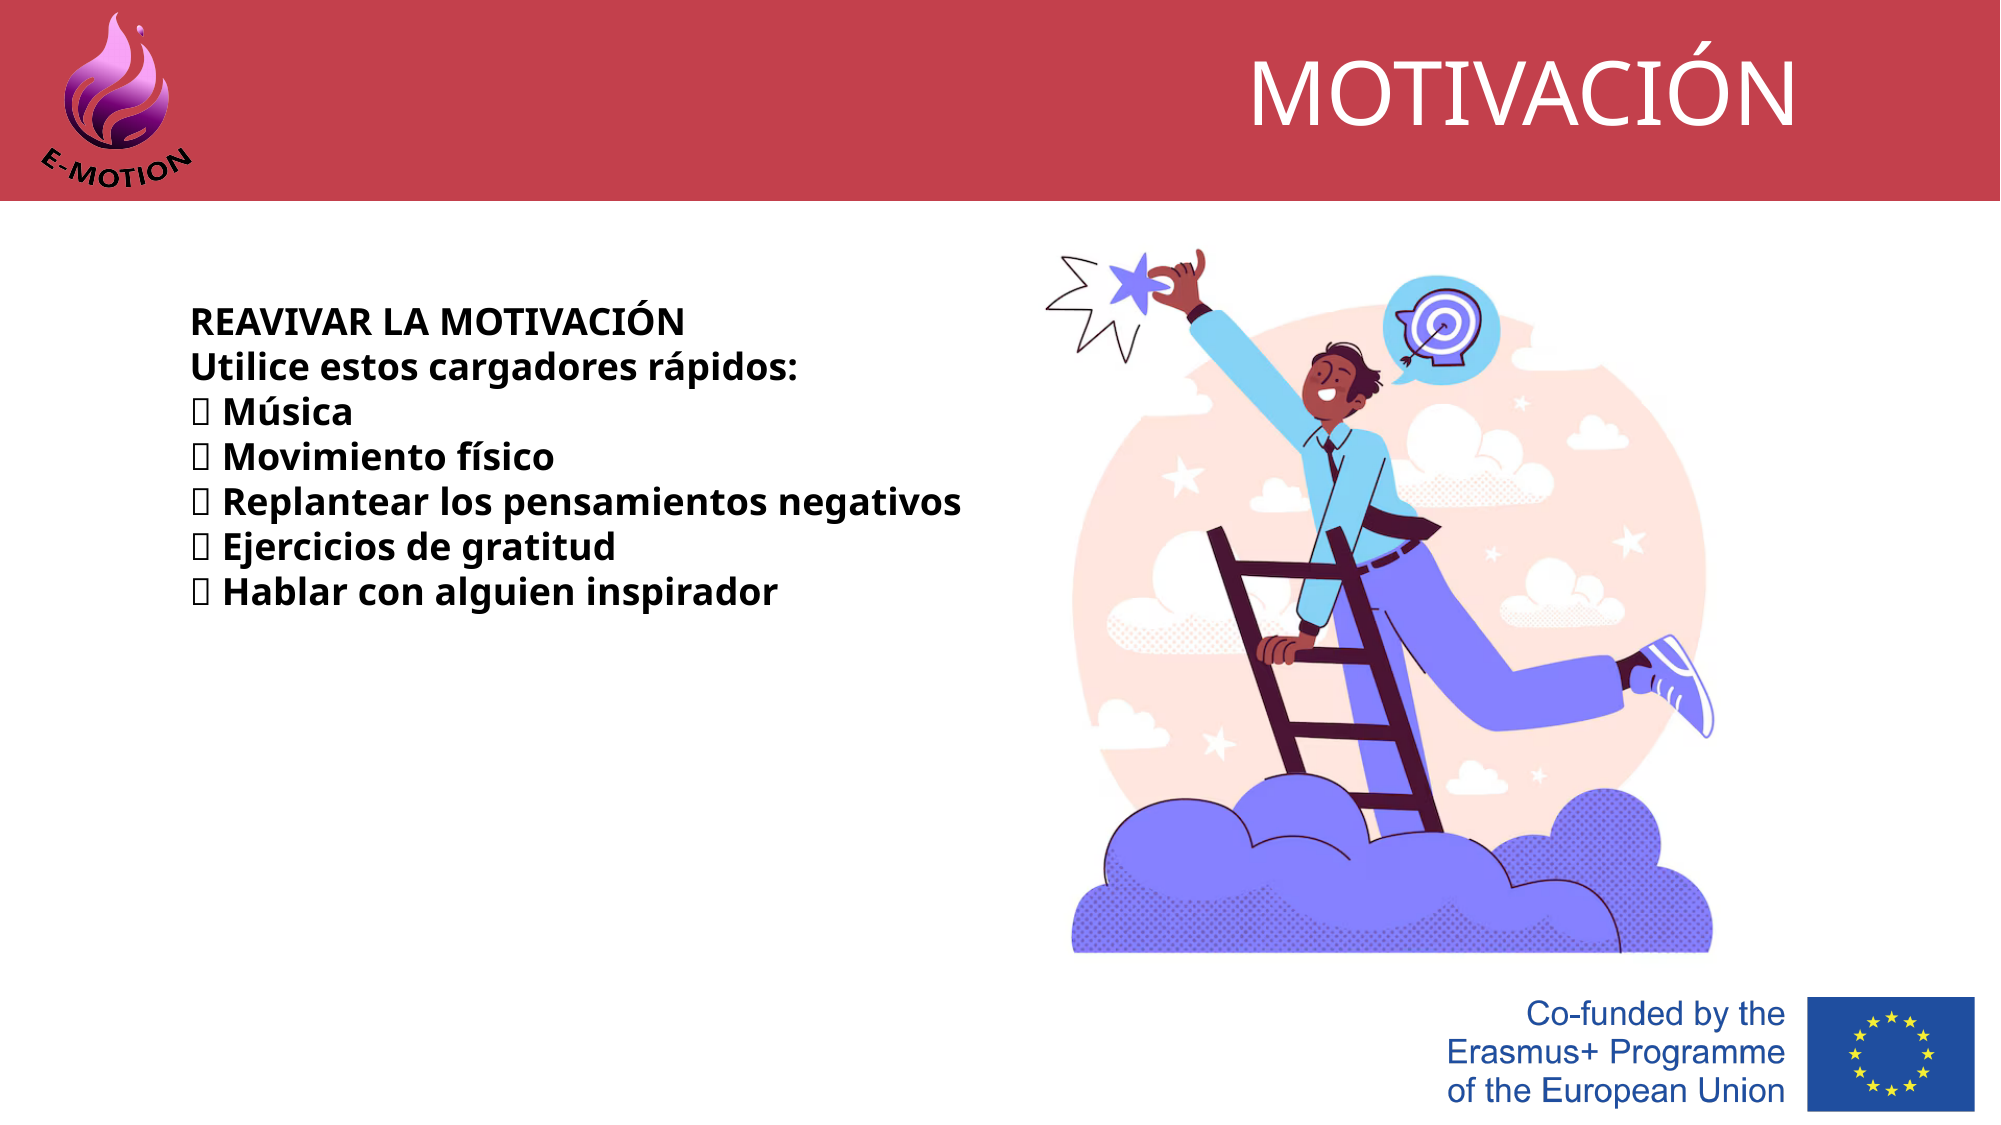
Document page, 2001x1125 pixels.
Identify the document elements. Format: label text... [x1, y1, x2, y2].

picture [0, 0, 253, 247]
text_box MOTIVACIÓN [557, 29, 1817, 304]
picture [999, 212, 1772, 984]
text_box REAVIVAR LA MOTIVACIÓN Utilice estos cargadores rápidos: 🔥 Música 🔥 Movimiento físico 🔥 Replantear los pensamientos negativos 🔥 Ejercicios de gratitud 🔥 Hablar con alguien inspirador [174, 290, 999, 620]
